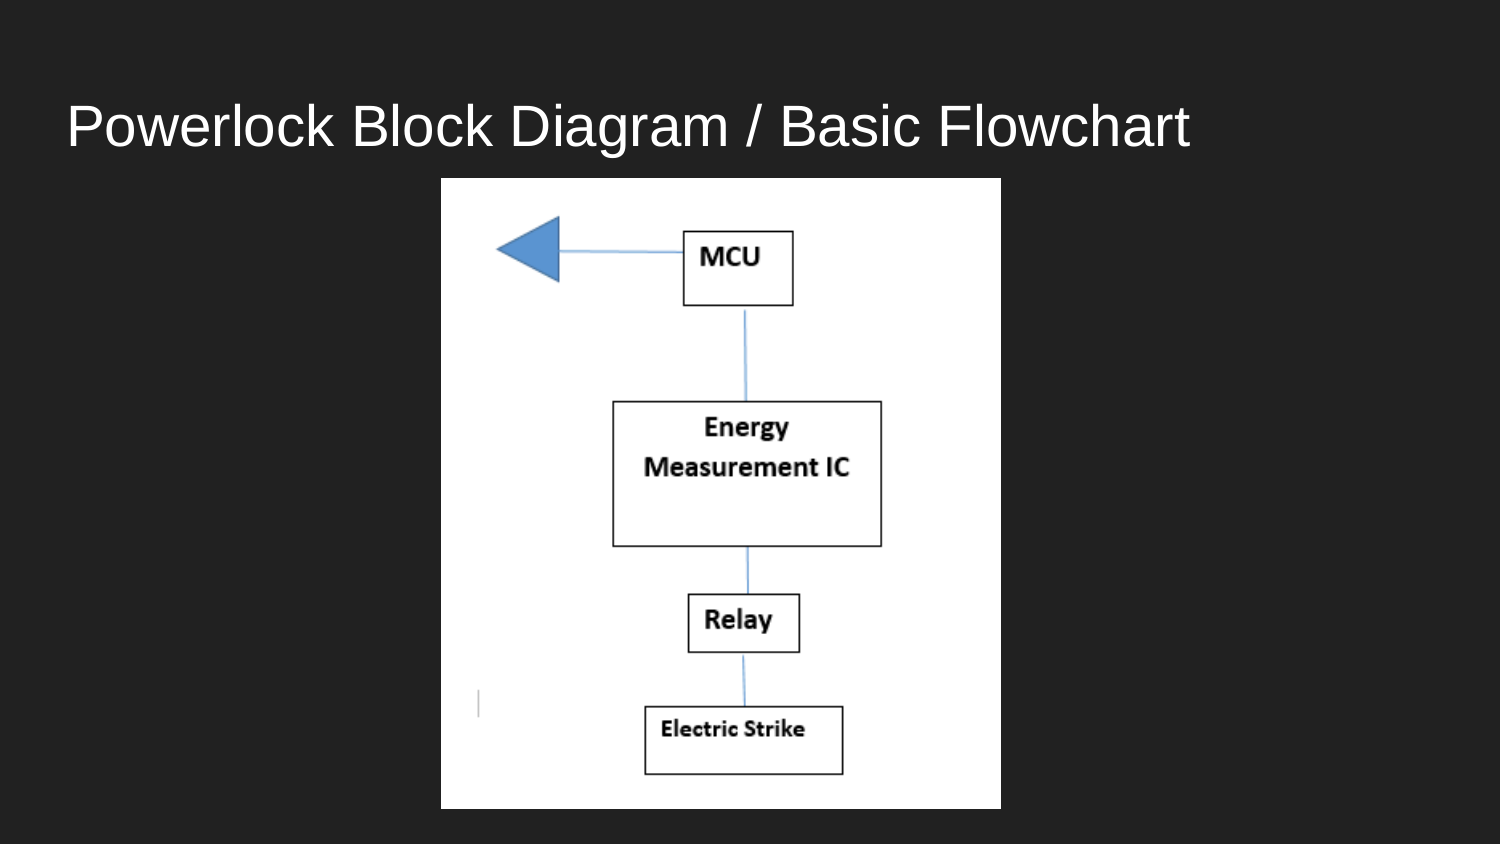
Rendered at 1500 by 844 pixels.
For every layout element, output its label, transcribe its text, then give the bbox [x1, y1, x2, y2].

title Powerlock Block Diagram / Basic Flowchart [51, 72, 1449, 167]
picture [440, 177, 1002, 809]
